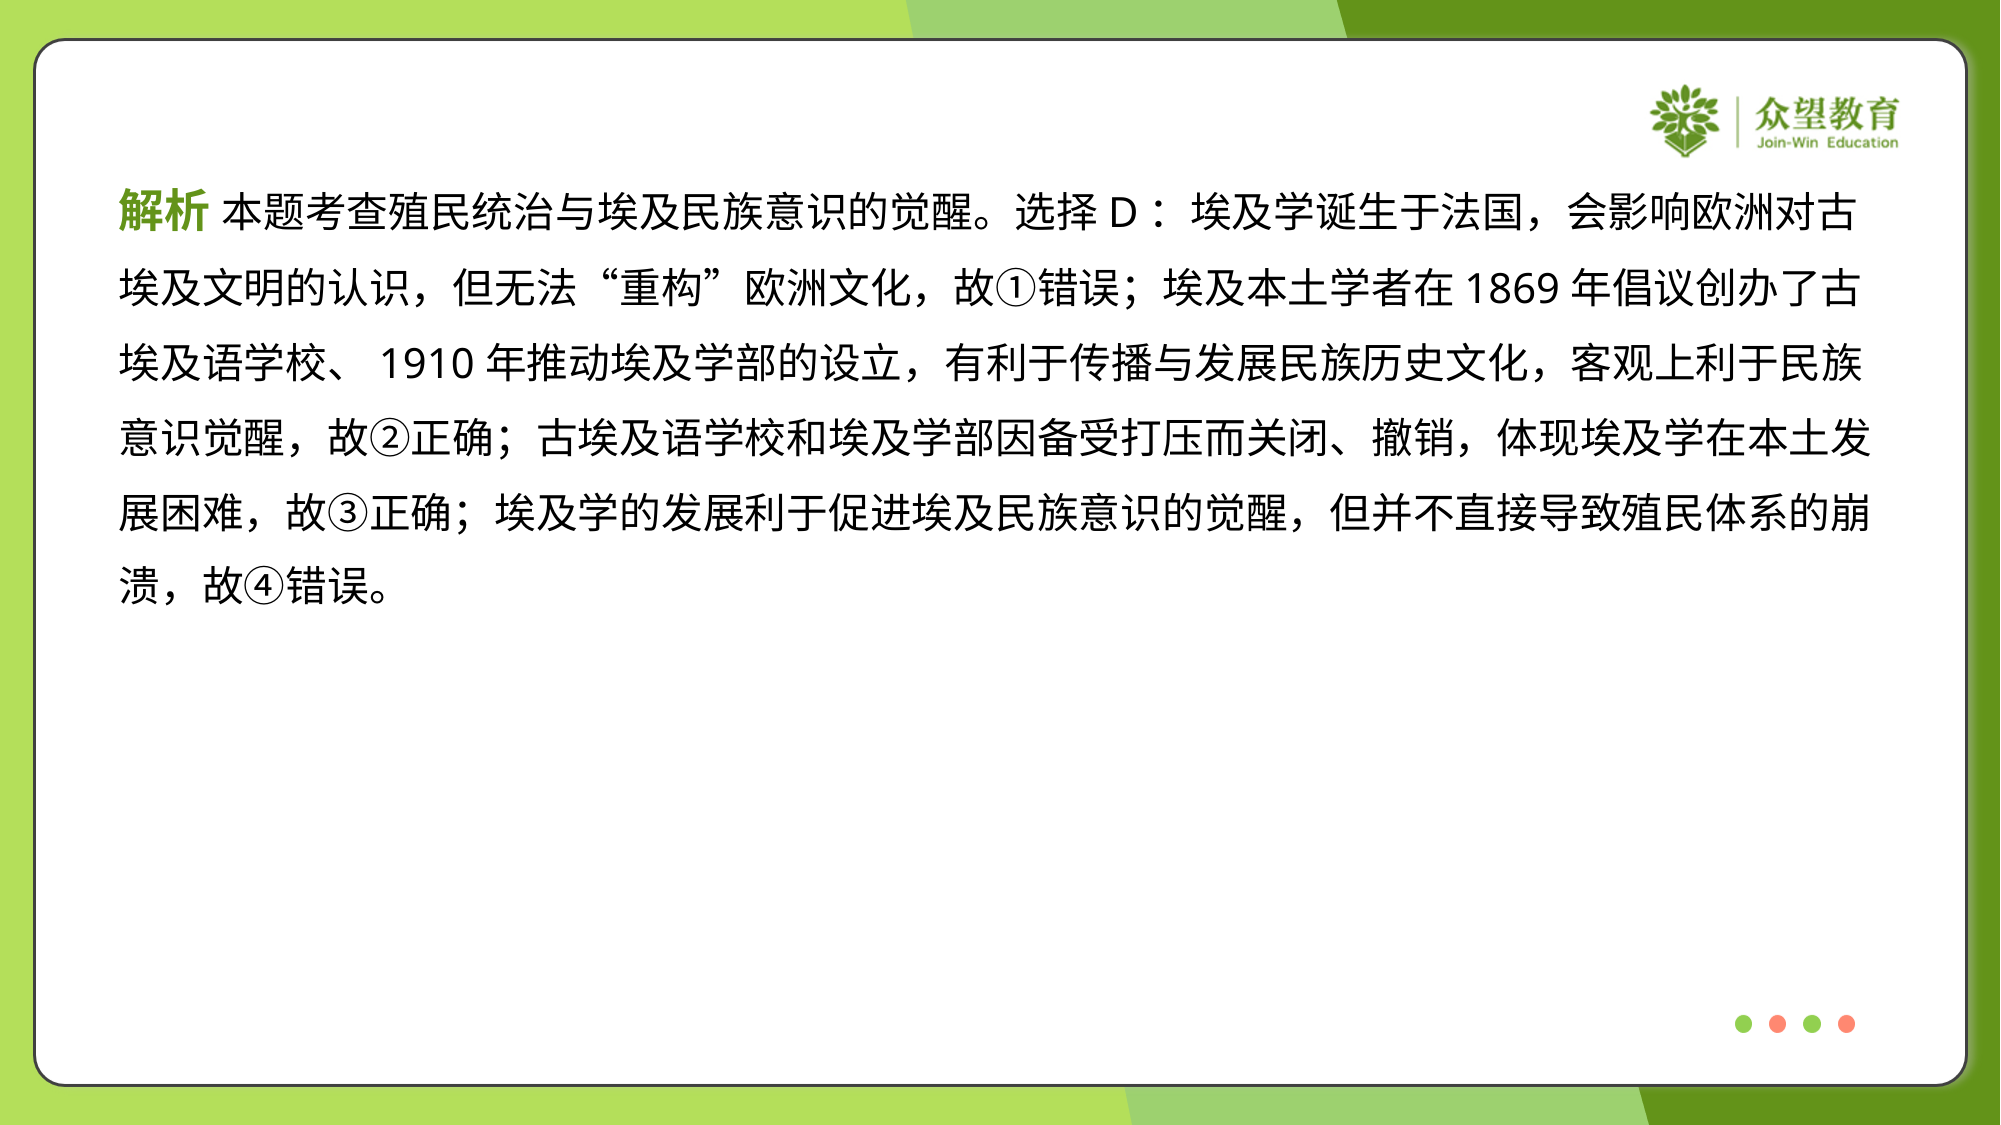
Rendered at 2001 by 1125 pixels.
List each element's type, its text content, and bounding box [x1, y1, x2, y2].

text_box 解析 本题考查殖民统治与埃及民族意识的觉醒。选择D：埃及学诞生于法国，会影响欧洲对古 埃及文明的认识，但无法“重构”欧洲文化，故①错误；埃及本土学者在1869年倡议创办了古 埃及语学校、1910年推动埃及学部的设立，有利于传播与发展民族历史文化，客观上利于民族 意识觉醒，故②正确；古埃及语学校和埃及学部因备受打压而关闭、撤销，体现埃及学在本土发 展困难，故③正确；埃及学的发展利于促进埃及民族意识的觉醒，但并不直接导致殖民体系的崩 溃，故④错误。 [118, 159, 1883, 602]
picture [0, 0, 2000, 1125]
